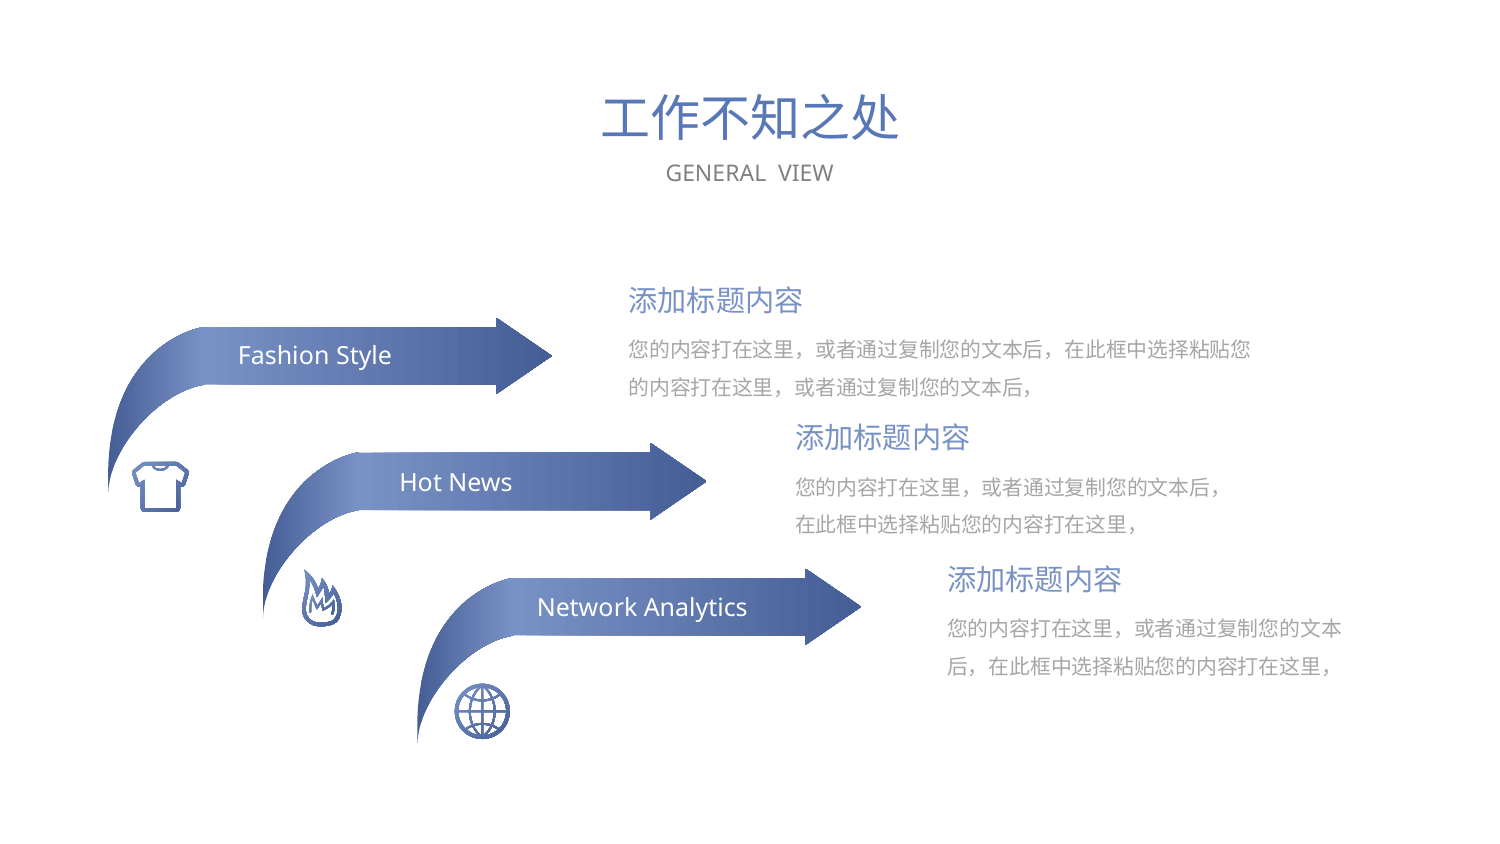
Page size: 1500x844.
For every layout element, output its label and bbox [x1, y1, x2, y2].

text_box [932, 557, 1371, 683]
text_box [302, 569, 342, 627]
text_box [417, 568, 862, 744]
text_box [780, 416, 1246, 542]
text_box [613, 278, 1283, 404]
text_box [108, 317, 553, 493]
text_box [555, 79, 945, 195]
text_box [262, 443, 707, 618]
text_box [140, 493, 181, 512]
